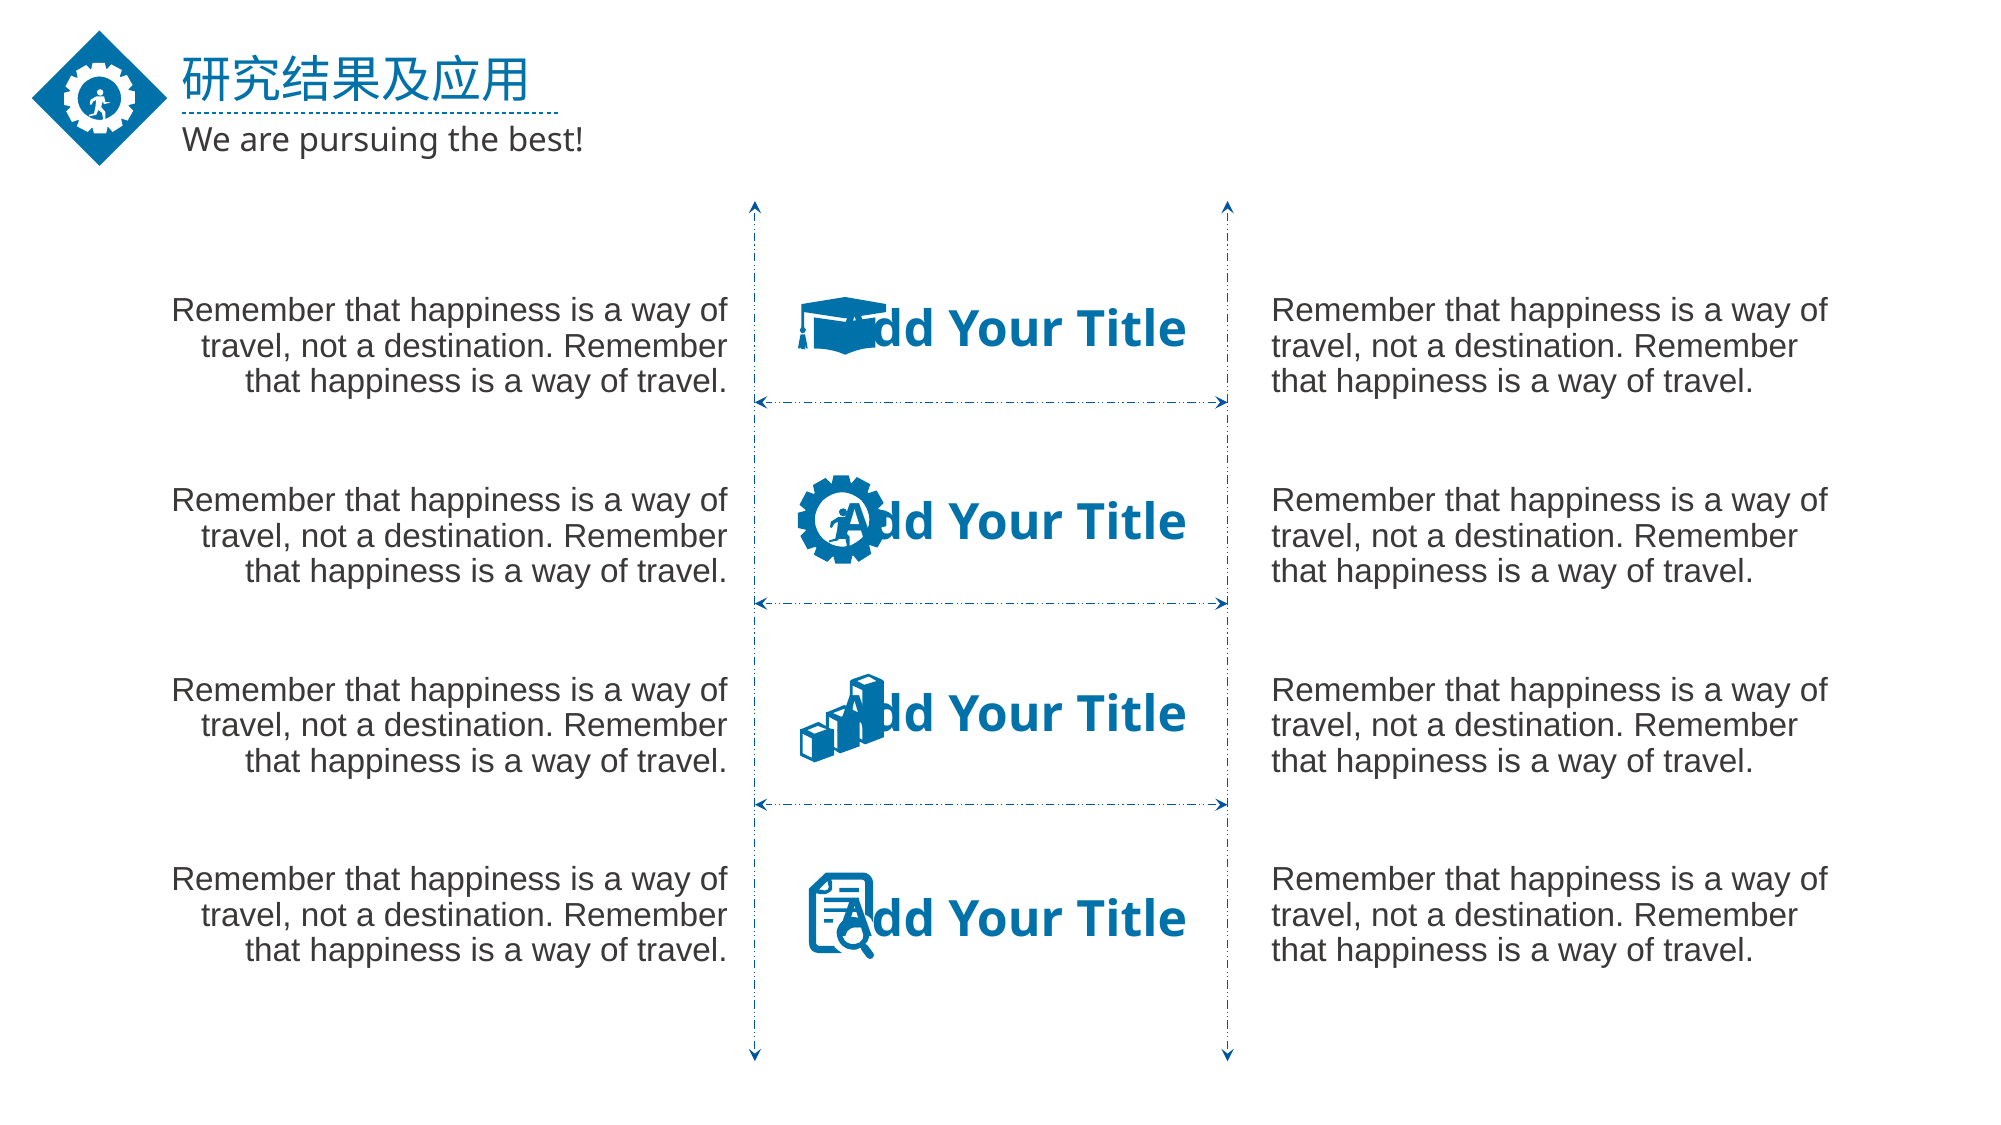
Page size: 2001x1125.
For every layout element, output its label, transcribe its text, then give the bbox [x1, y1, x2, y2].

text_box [31, 30, 673, 166]
text_box Remember that happiness is a way of travel, not a destination. Remember that happiness is a way of travel. [147, 475, 744, 597]
text_box Remember that happiness is a way of travel, not a destination. Remember that happiness is a way of travel. [1256, 285, 1853, 407]
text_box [754, 289, 1228, 403]
text_box Remember that happiness is a way of travel, not a destination. Remember that happiness is a way of travel. [147, 854, 744, 976]
text_box Remember that happiness is a way of travel, not a destination. Remember that happiness is a way of travel. [1256, 854, 1853, 976]
text_box Remember that happiness is a way of travel, not a destination. Remember that happiness is a way of travel. [1256, 475, 1853, 597]
text_box Remember that happiness is a way of travel, not a destination. Remember that happiness is a way of travel. [1256, 665, 1853, 787]
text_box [754, 673, 1228, 805]
text_box Remember that happiness is a way of travel, not a destination. Remember that happiness is a way of travel. [147, 285, 744, 407]
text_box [804, 872, 1202, 960]
text_box Remember that happiness is a way of travel, not a destination. Remember that happiness is a way of travel. [147, 665, 744, 787]
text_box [754, 475, 1228, 604]
